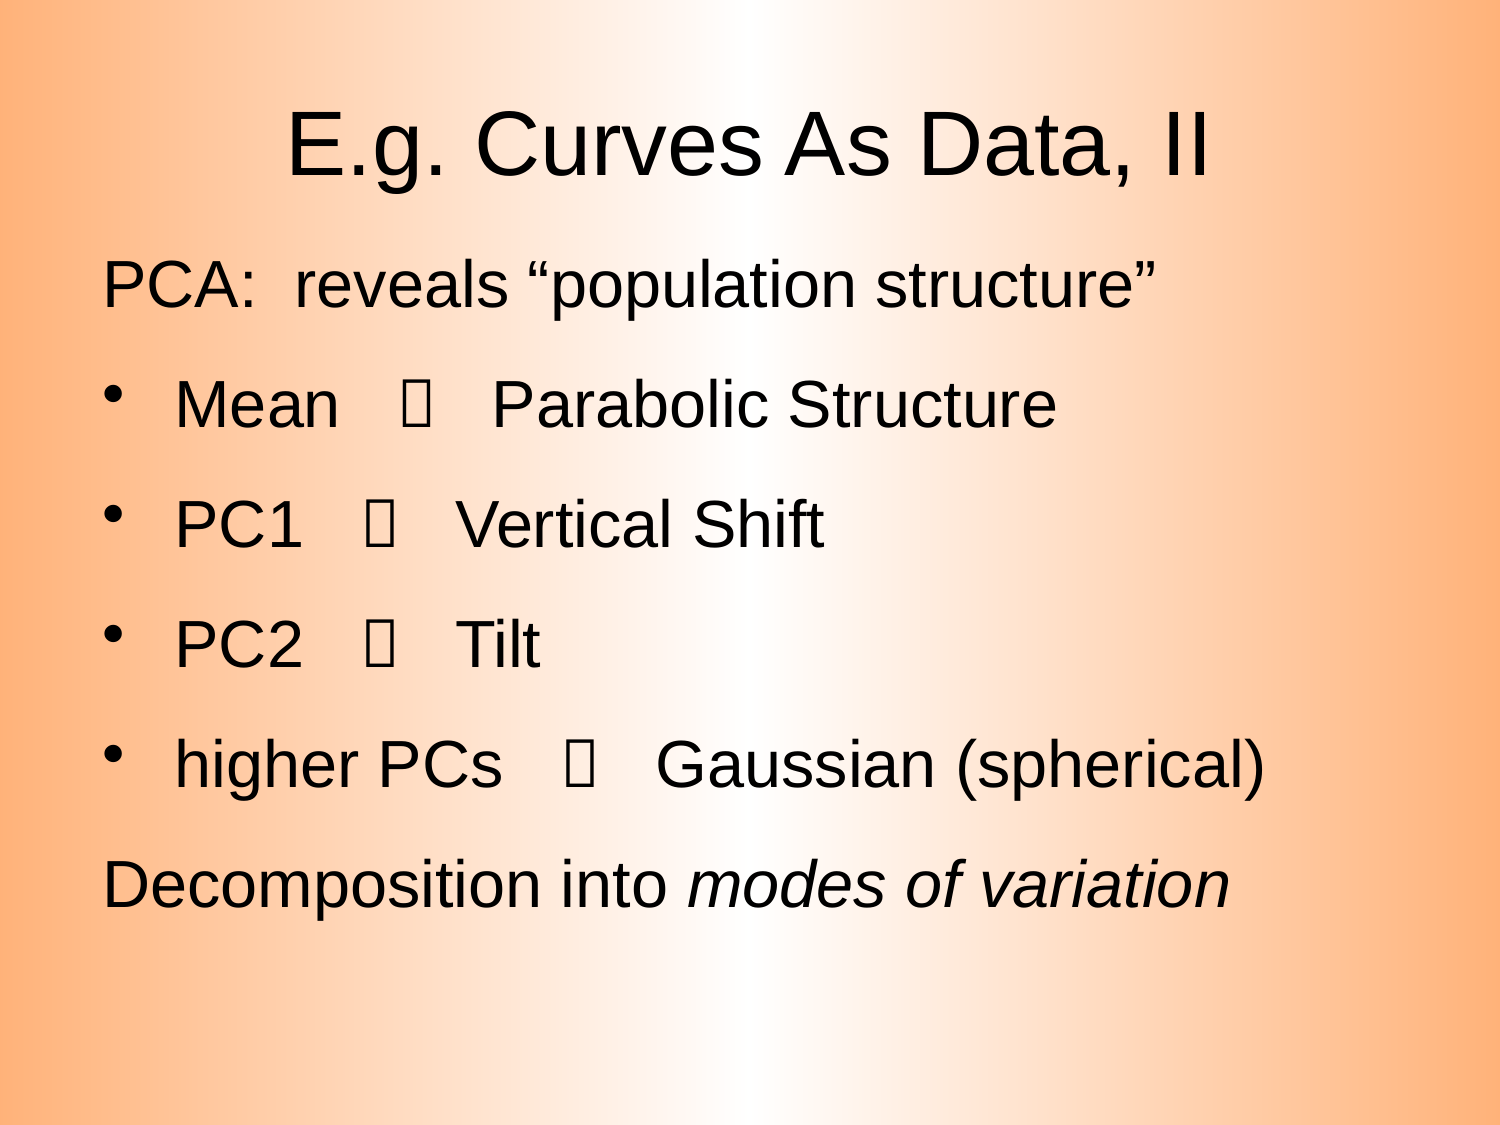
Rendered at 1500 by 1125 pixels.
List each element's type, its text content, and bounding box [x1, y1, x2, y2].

list [75, 262, 738, 1005]
title E.g. Curves As Data, II [75, 45, 1425, 233]
text_box PCA: reveals “population structure” Mean  Parabolic Structure PC1  Vertical Shift PC2  Tilt higher PCs  Gaussian (spherical) Decomposition into modes of variation [87, 193, 1425, 929]
